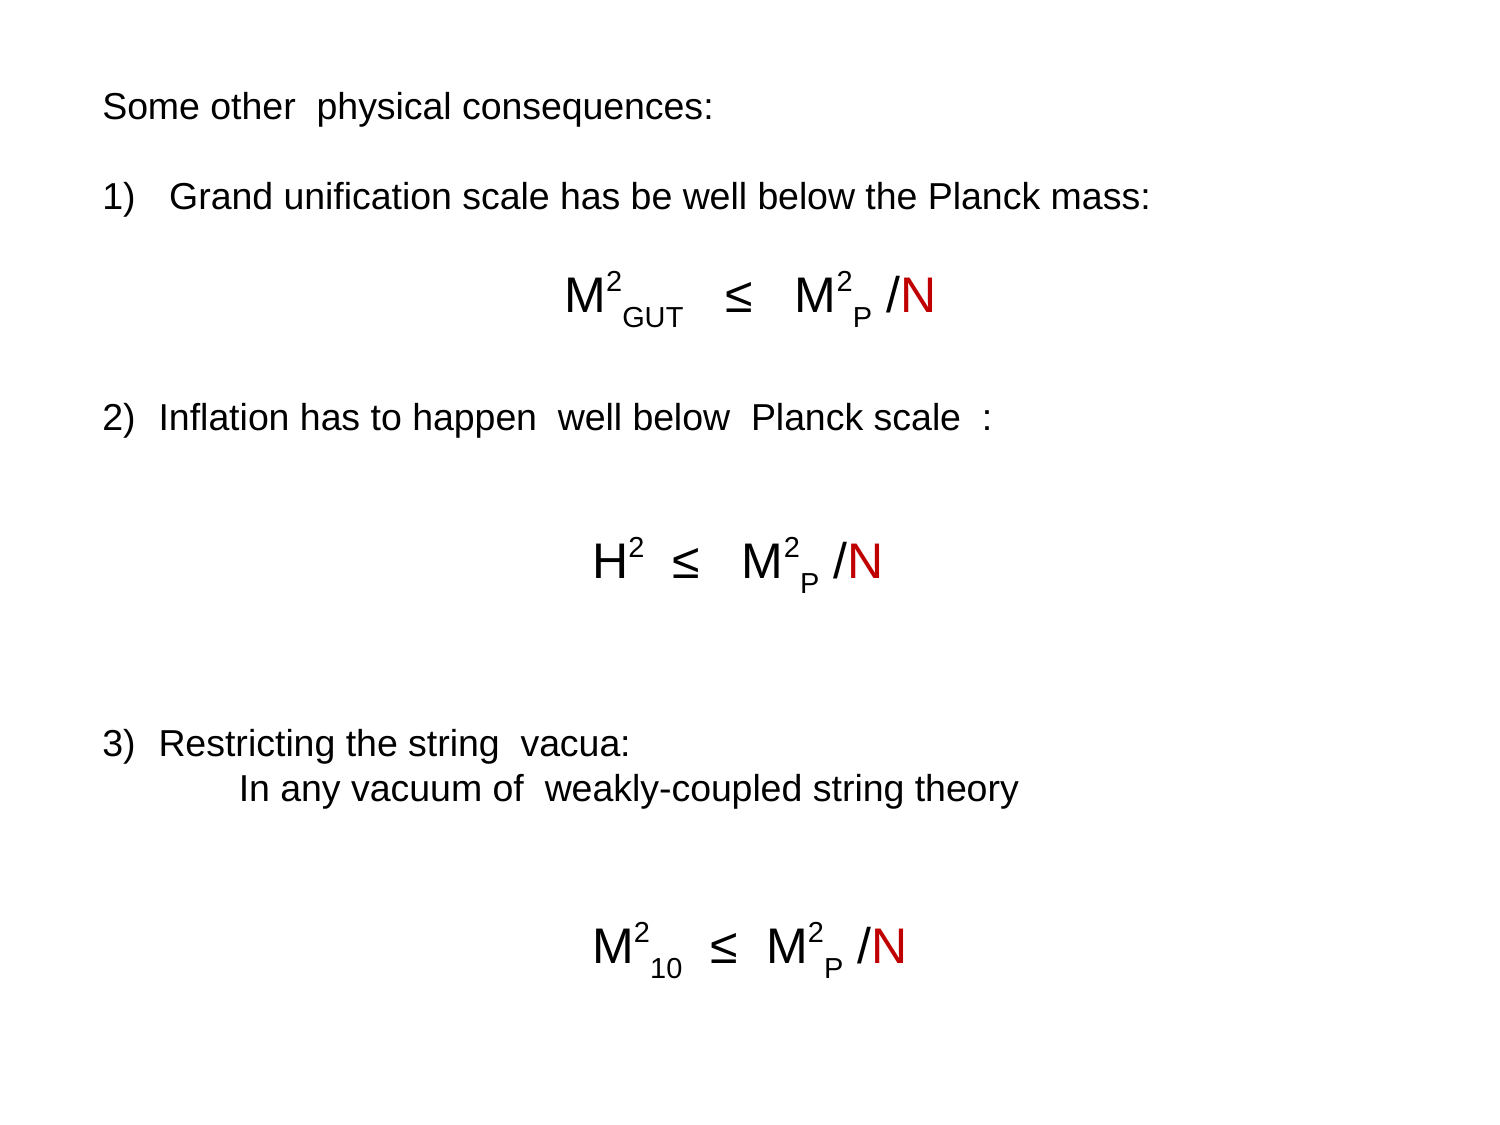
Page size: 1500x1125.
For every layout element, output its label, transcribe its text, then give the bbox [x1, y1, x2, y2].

text_box Some other physical consequences: Grand unification scale has be well below the Planck mass: M2GUT ≤ M2P /N Inflation has to happen well below Planck scale : H2 ≤ M2P /N Restricting the string vacua: In any vacuum of weakly-coupled string theory M210 ≤ M2P /N [87, 75, 1388, 993]
